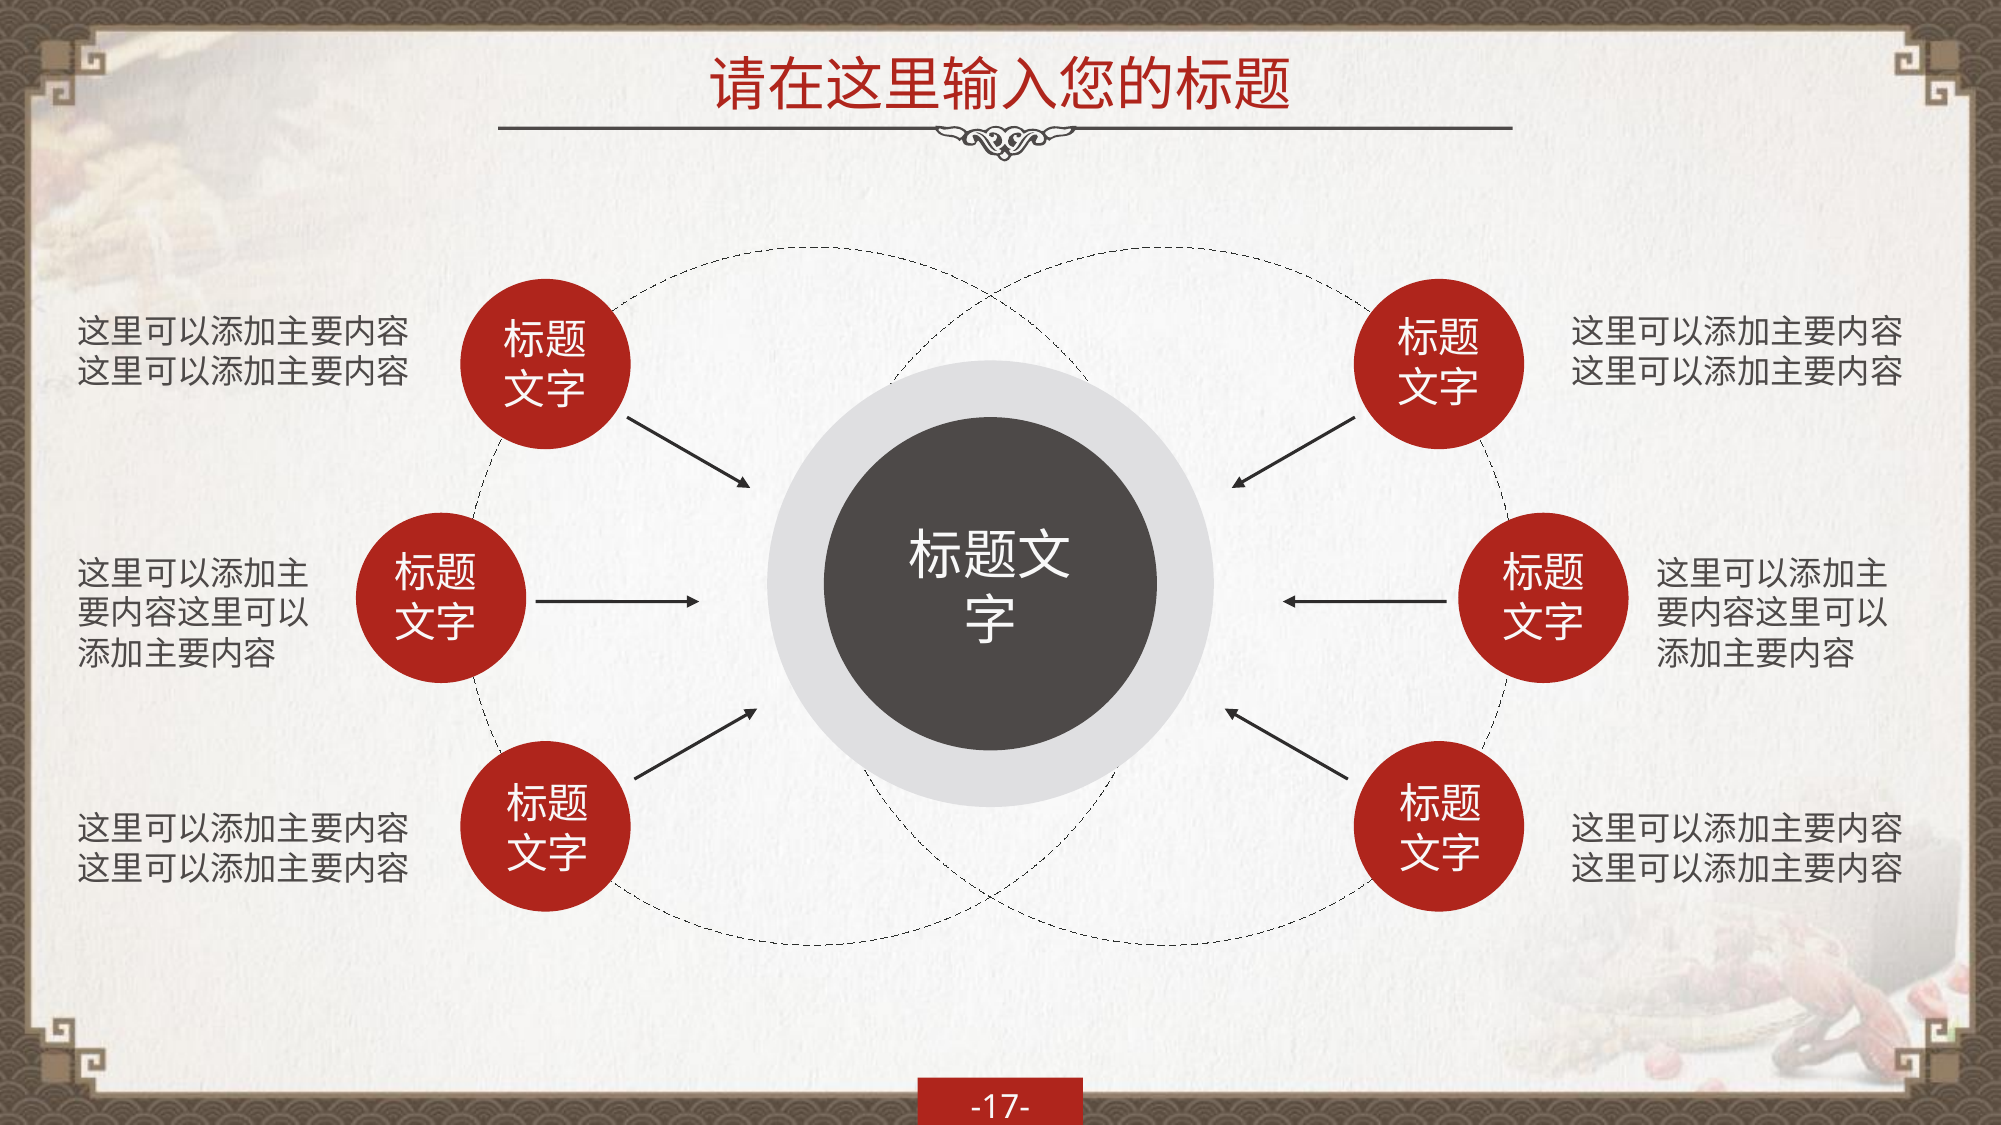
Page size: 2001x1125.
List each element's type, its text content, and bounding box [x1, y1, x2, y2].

text_box 这里可以添加主要内容这里可以添加主要内容 [1556, 302, 1935, 398]
text_box [498, 125, 1513, 162]
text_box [460, 278, 631, 450]
text_box 请在这里输入您的标题 [694, 39, 1307, 125]
text_box [1224, 708, 1348, 780]
text_box [767, 360, 1214, 808]
text_box 这里可以添加主要内容这里可以添加主要内容 [63, 302, 442, 398]
text_box [1282, 595, 1447, 608]
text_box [1457, 512, 1629, 684]
text_box [474, 247, 990, 946]
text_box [460, 740, 631, 912]
text_box 标题文字 [867, 512, 1114, 658]
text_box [1353, 740, 1525, 912]
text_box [355, 512, 527, 684]
text_box 这里可以添加主要内容这里可以添加主要内容 [1641, 544, 1935, 679]
picture [0, 0, 2001, 1125]
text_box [1353, 278, 1525, 450]
text_box [636, 708, 758, 779]
text_box [636, 422, 751, 488]
text_box [535, 595, 700, 608]
text_box 这里可以添加主要内容这里可以添加主要内容 [63, 799, 442, 895]
text_box [1231, 421, 1348, 488]
text_box [823, 417, 1157, 751]
text_box [863, 247, 1507, 946]
text_box 这里可以添加主要内容这里可以添加主要内容 [1556, 799, 1935, 895]
text_box 这里可以添加主要内容这里可以添加主要内容 [63, 544, 350, 679]
